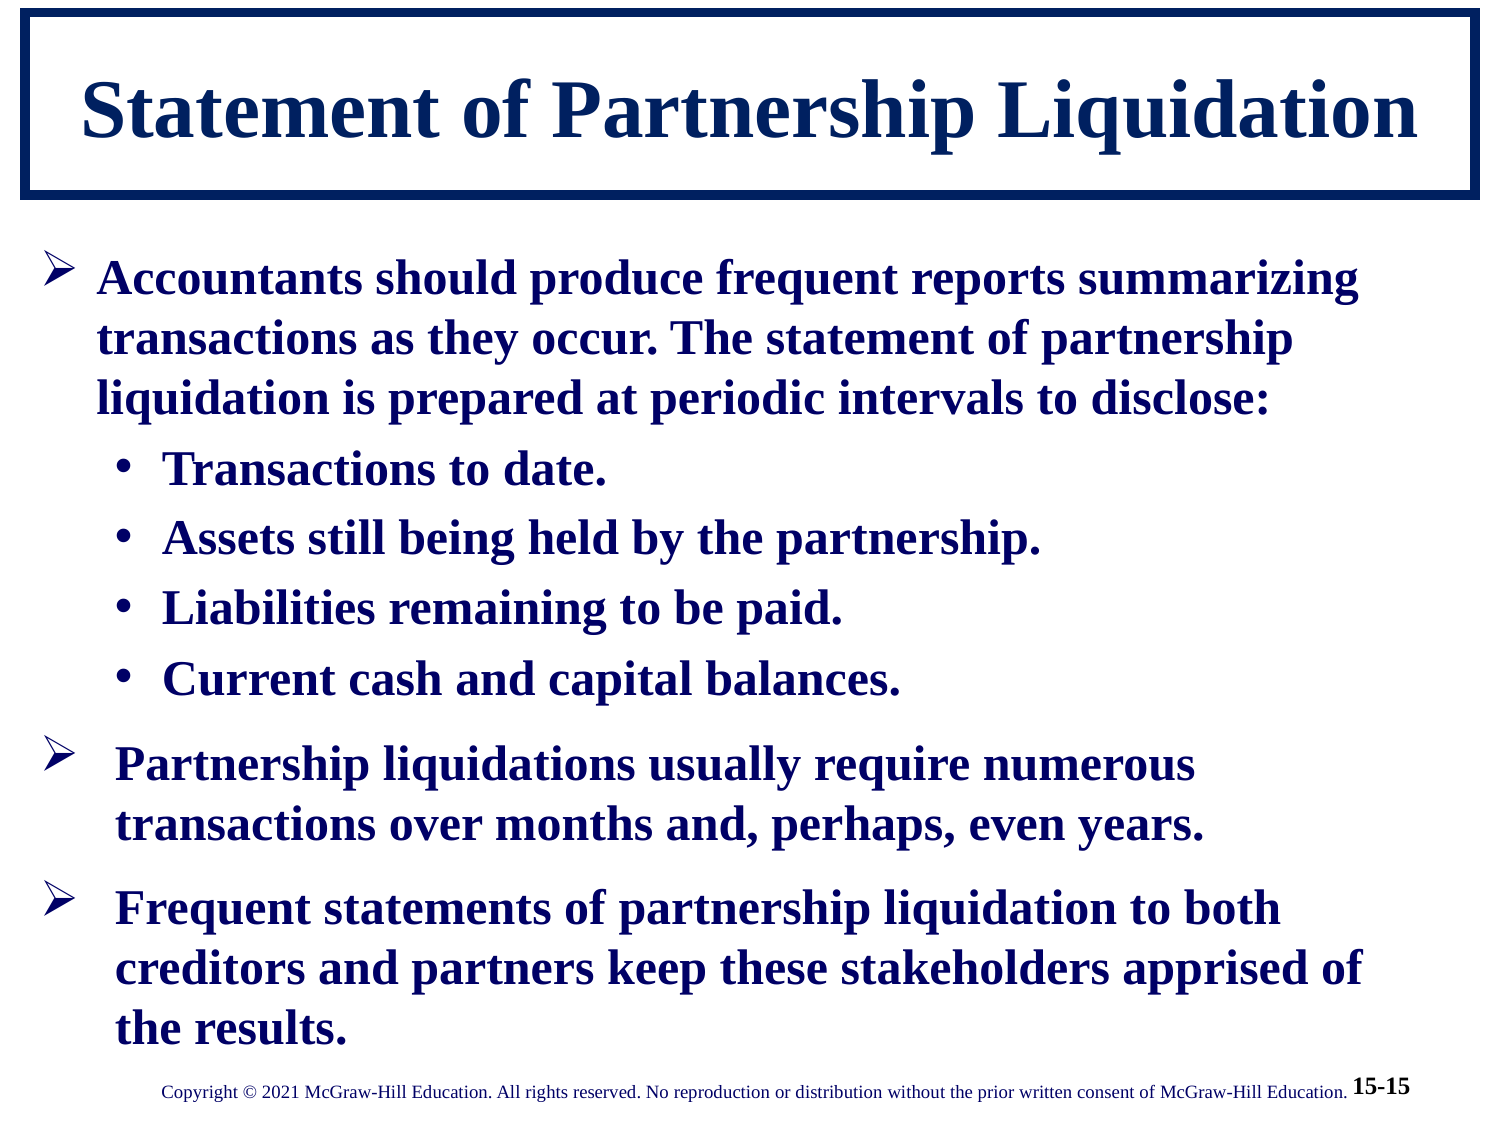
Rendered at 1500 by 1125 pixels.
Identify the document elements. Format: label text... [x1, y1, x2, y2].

title Statement of Partnership Liquidation [20, 8, 1480, 200]
text_box Copyright © 2021 McGraw-Hill Education. All rights reserved. No reproduction or distribution without the prior written consent of McGraw-Hill Education. [81, 1072, 1429, 1110]
list Accountants should produce frequent reports summarizing transactions as they occur. The statement of partnership liquidation is prepared at periodic intervals to disclose: Transactions to date. Assets still being held by the partnership. Liabilities remaining to be paid. Current cash and capital balances. Partnership liquidations usually require numerous transactions over months and, perhaps, even years. Frequent statements of partnership liquidation to both creditors and partners keep these stakeholders apprised of the results. [24, 237, 1438, 981]
